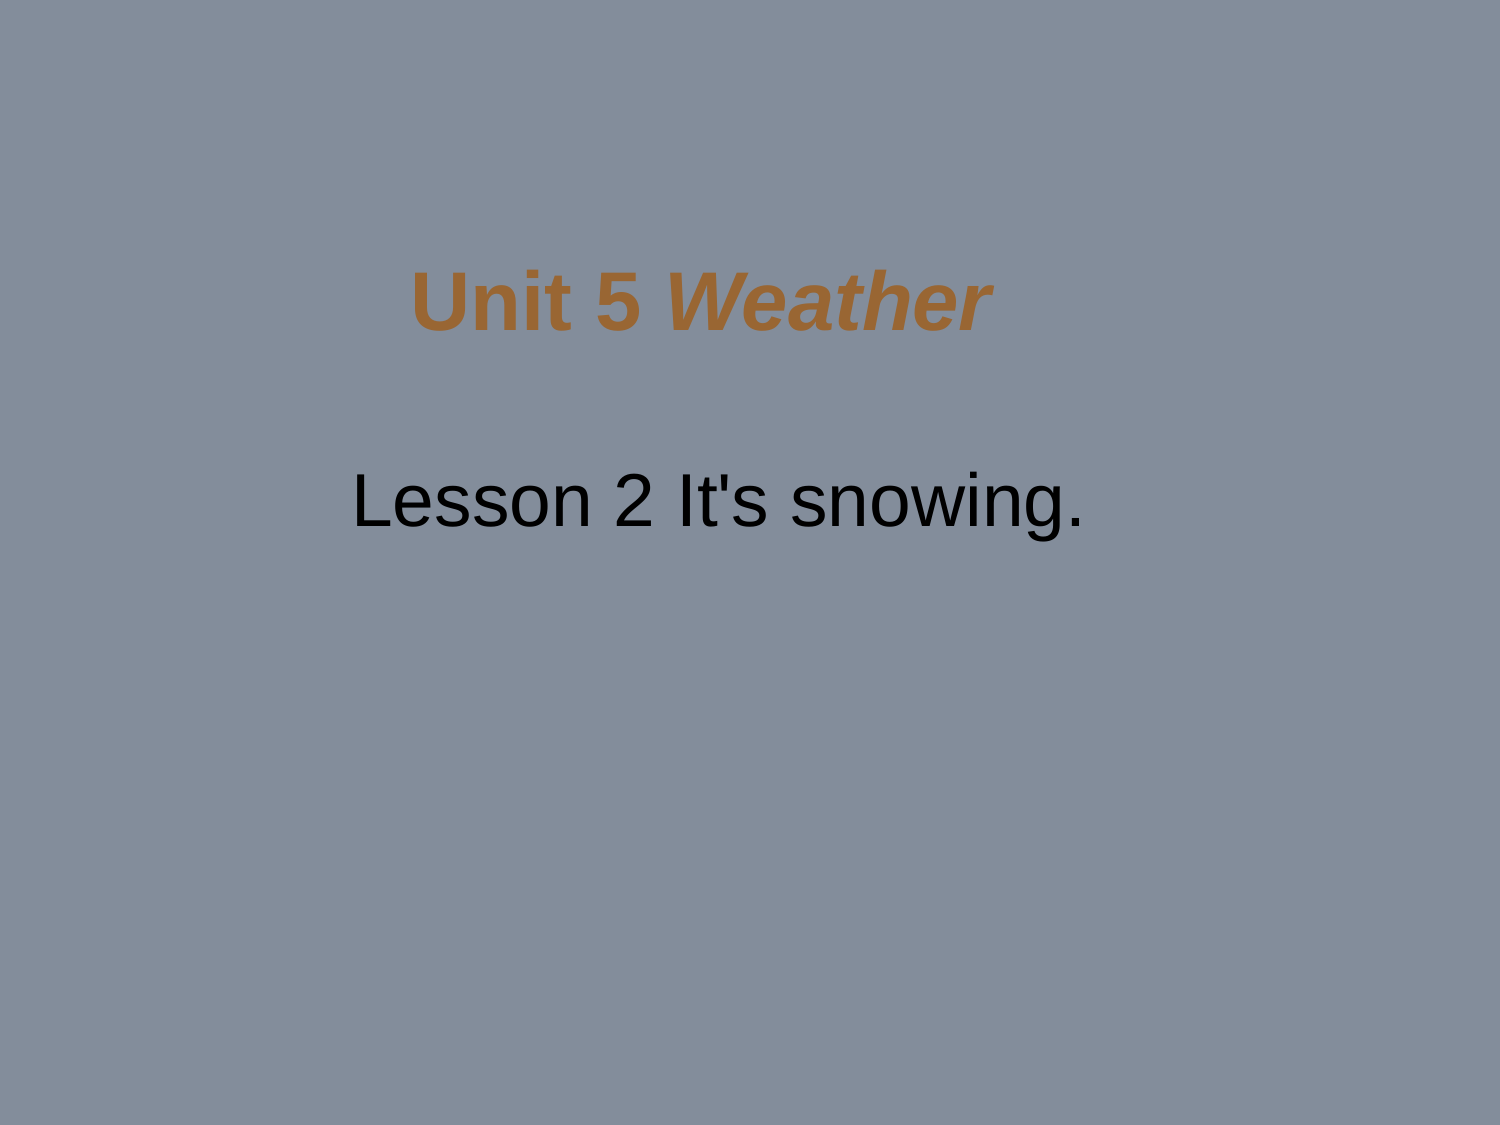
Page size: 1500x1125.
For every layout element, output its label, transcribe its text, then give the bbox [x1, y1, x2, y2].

title Unit 5 Weather [395, 243, 1034, 351]
text_box Lesson 2 It's snowing. [336, 444, 1146, 550]
